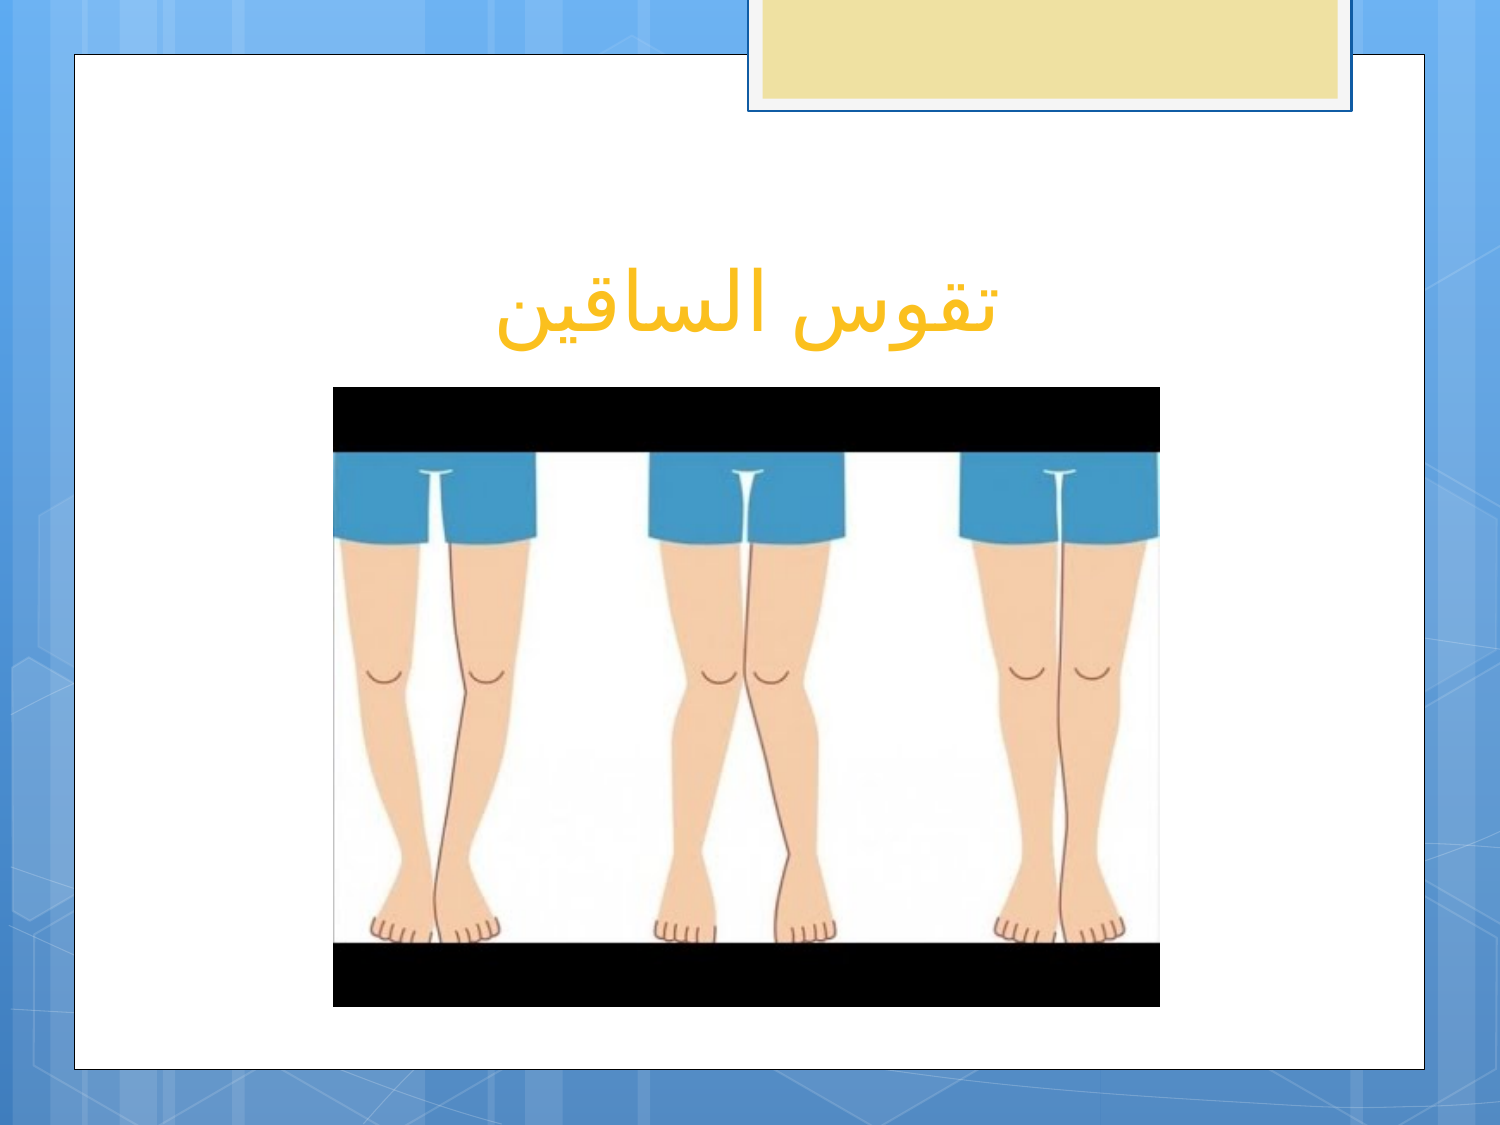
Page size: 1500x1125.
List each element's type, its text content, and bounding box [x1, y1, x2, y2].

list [333, 387, 1160, 1007]
title تقوس الساقين [171, 168, 1324, 357]
